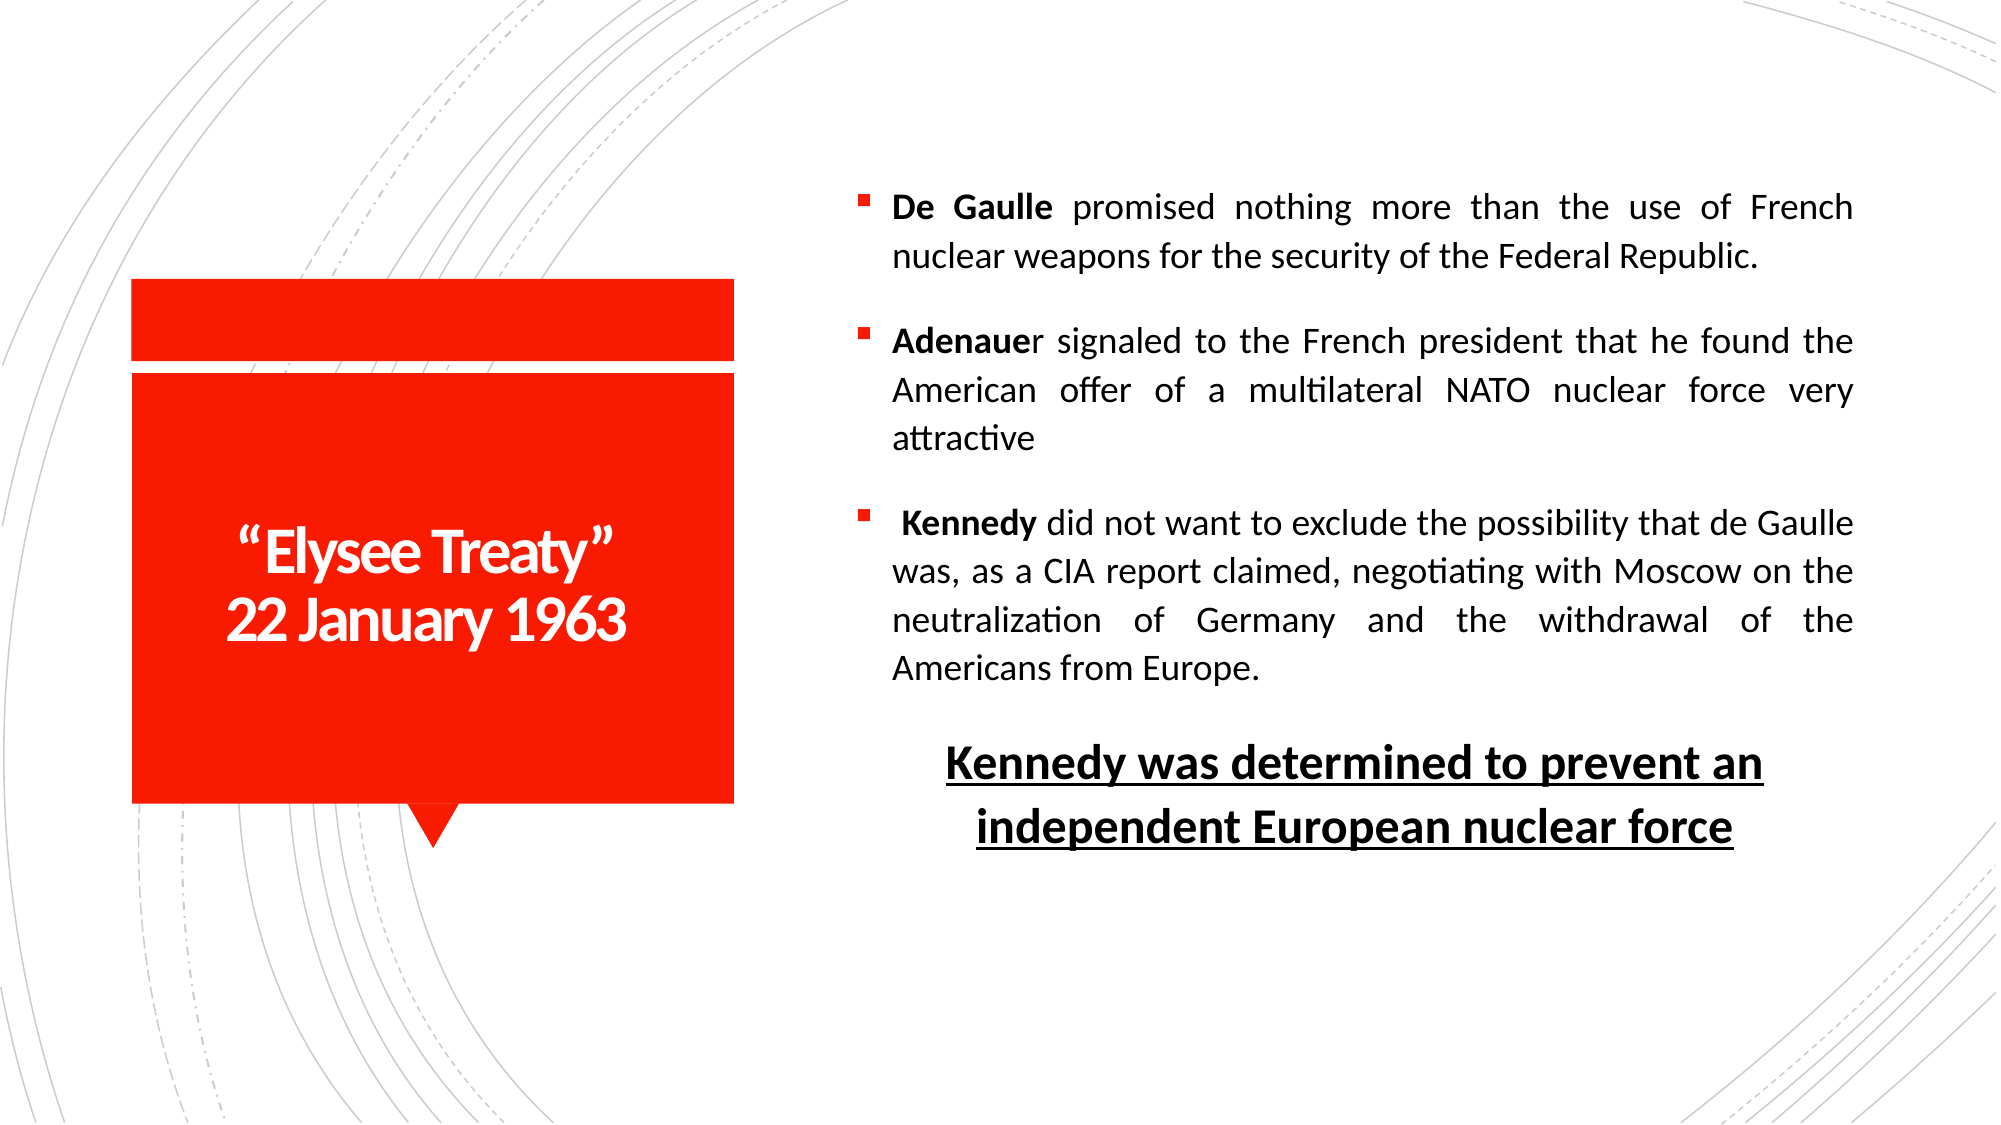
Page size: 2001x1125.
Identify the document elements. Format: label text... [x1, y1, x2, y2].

title “Elysee Treaty” 22 January 1963 [145, 385, 720, 789]
list De Gaulle promised nothing more than the use of French nuclear weapons for the security of the Federal Republic. Adenauer signaled to the French president that he found the American offer of a multilateral NATO nuclear force very attractive Kennedy did not want to exclude the possibility that de Gaulle was, as a CIA report claimed, negotiating with Moscow on the neutralization of Germany and the withdrawal of the Americans from Europe. Kennedy was determined to prevent an independent European nuclear force [839, 131, 1871, 993]
